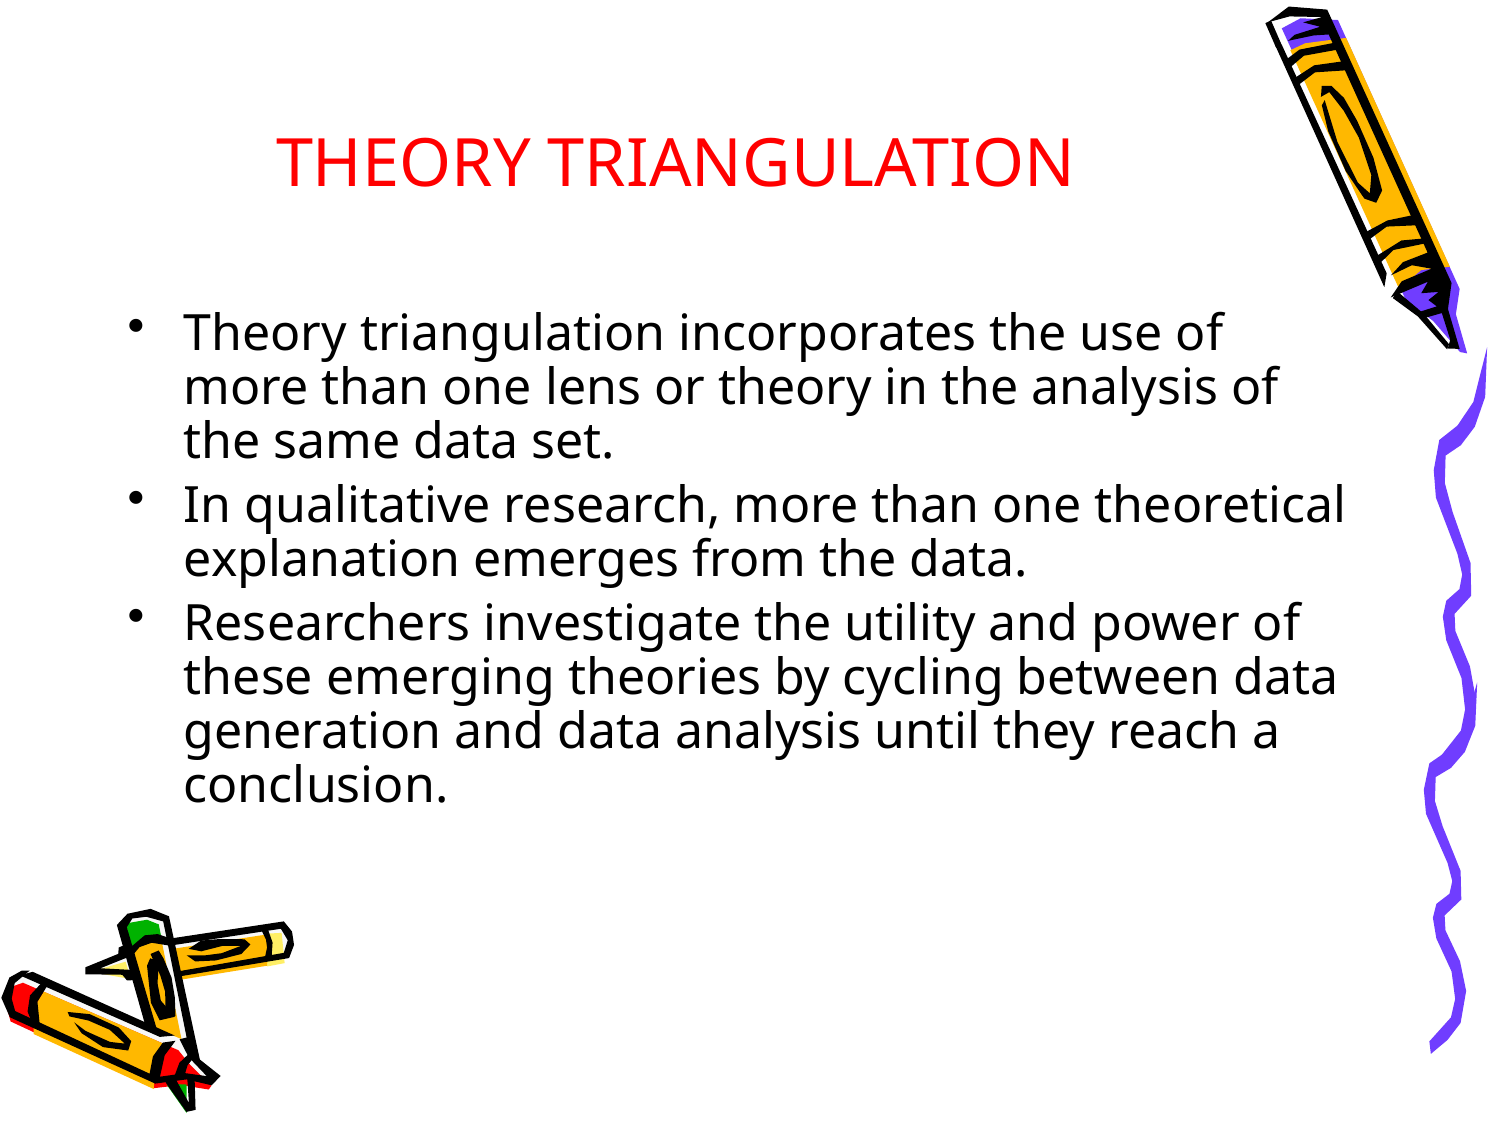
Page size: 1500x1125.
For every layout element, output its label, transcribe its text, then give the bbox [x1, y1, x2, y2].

title THEORY TRIANGULATION [112, 24, 1240, 288]
list Theory triangulation incorporates the use of more than one lens or theory in the analysis of the same data set. In qualitative research, more than one theoretical explanation emerges from the data. Researchers investigate the utility and power of these emerging theories by cycling between data generation and data analysis until they reach a conclusion. [112, 299, 1376, 901]
